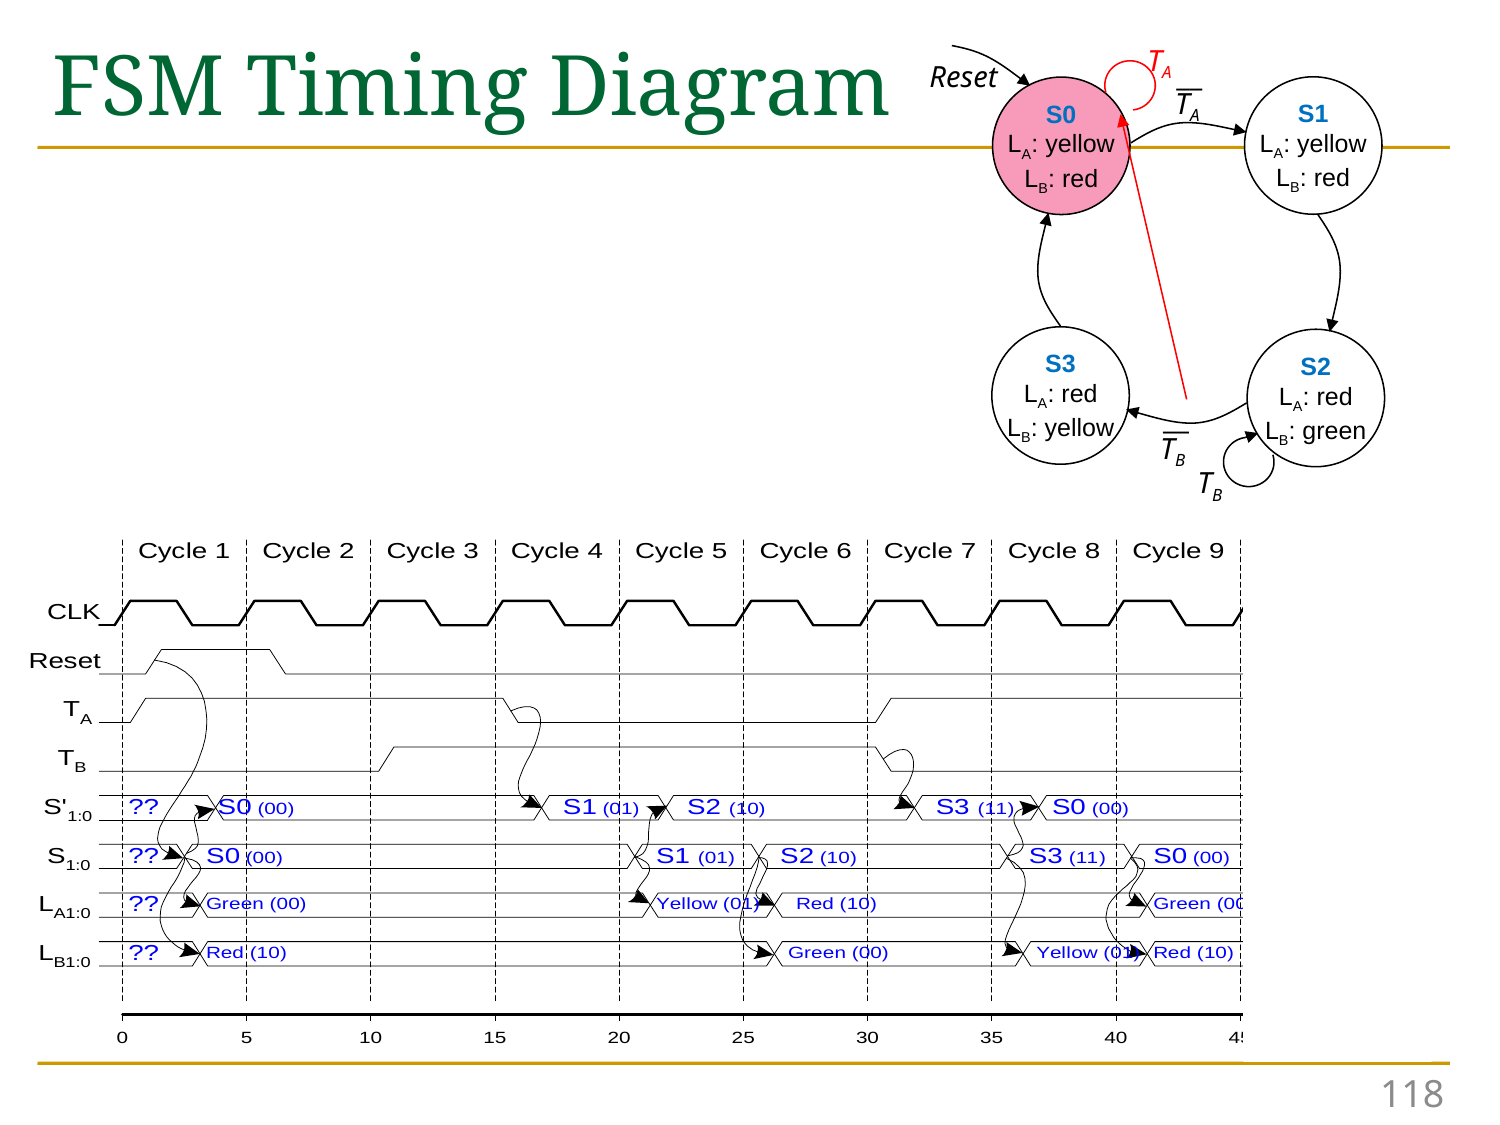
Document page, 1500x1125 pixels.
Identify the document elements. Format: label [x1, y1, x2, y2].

text_box [914, 35, 1397, 512]
title [1143, 134, 1232, 200]
title [37, 24, 1450, 200]
list [0, 524, 1476, 1066]
slide_number [1121, 1066, 1460, 1125]
title [1013, 78, 1026, 90]
title [1143, 90, 1160, 134]
